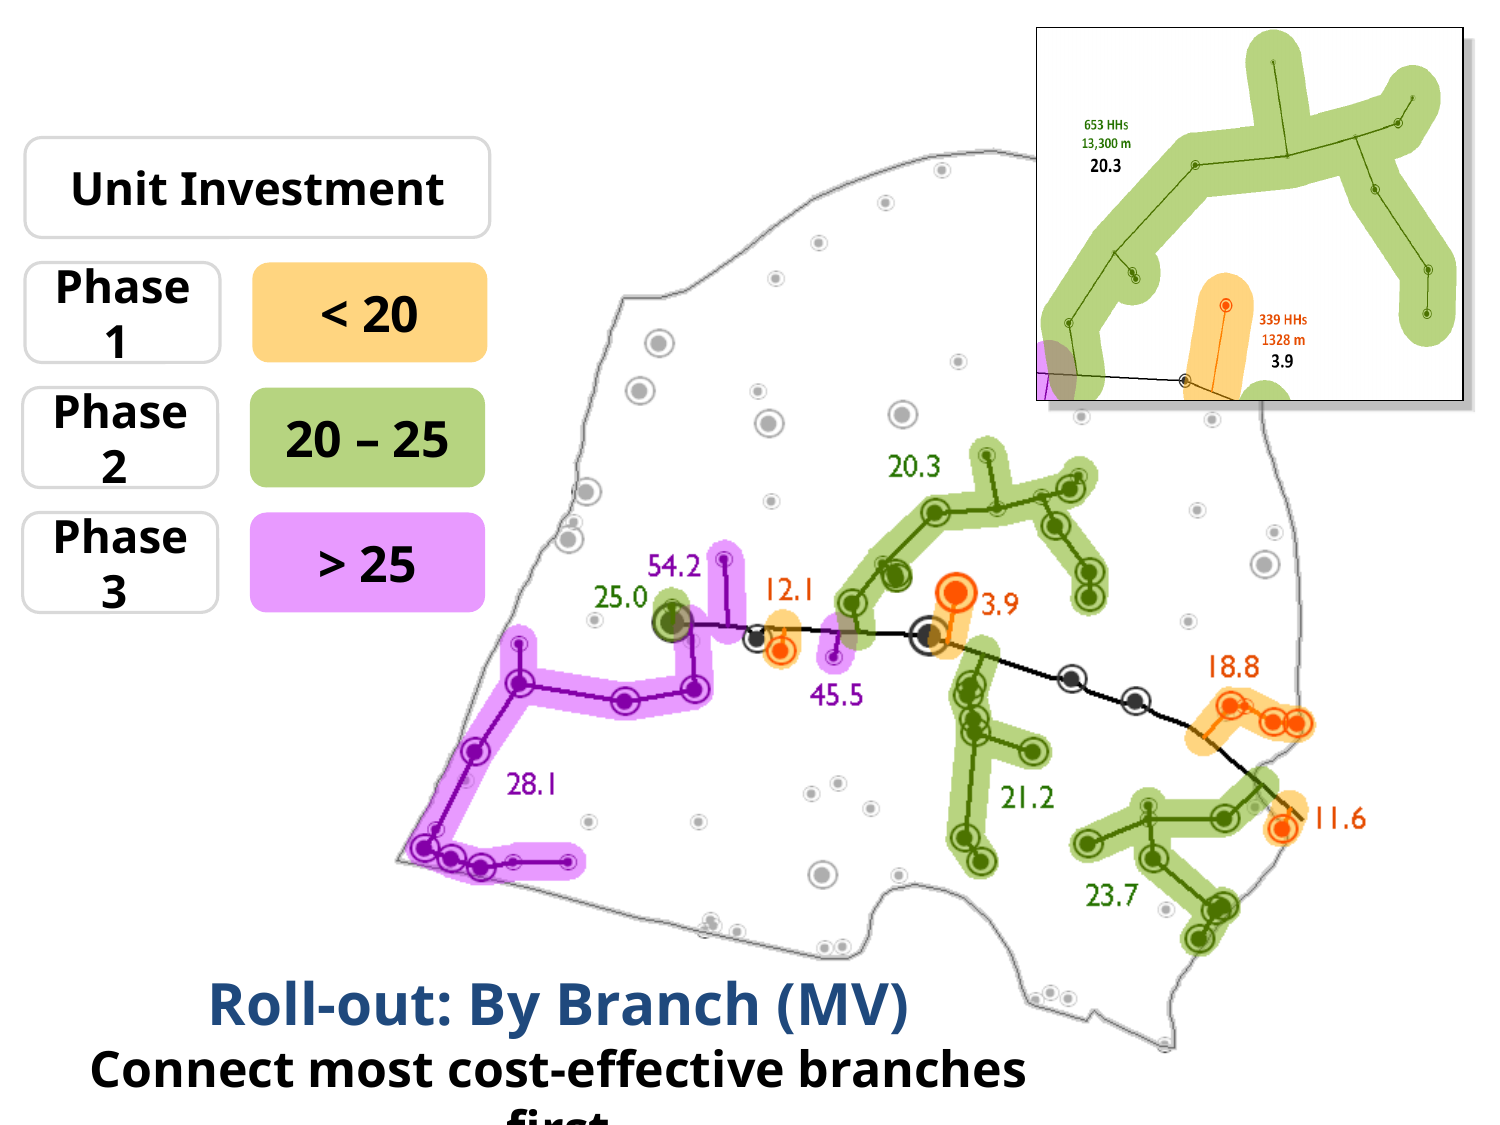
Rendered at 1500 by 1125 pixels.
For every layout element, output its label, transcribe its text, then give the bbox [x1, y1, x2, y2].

text_box Roll-out: By Branch (MV) Connect most cost-effective branches first [29, 1083, 1088, 1098]
picture [0, 27, 1463, 1076]
